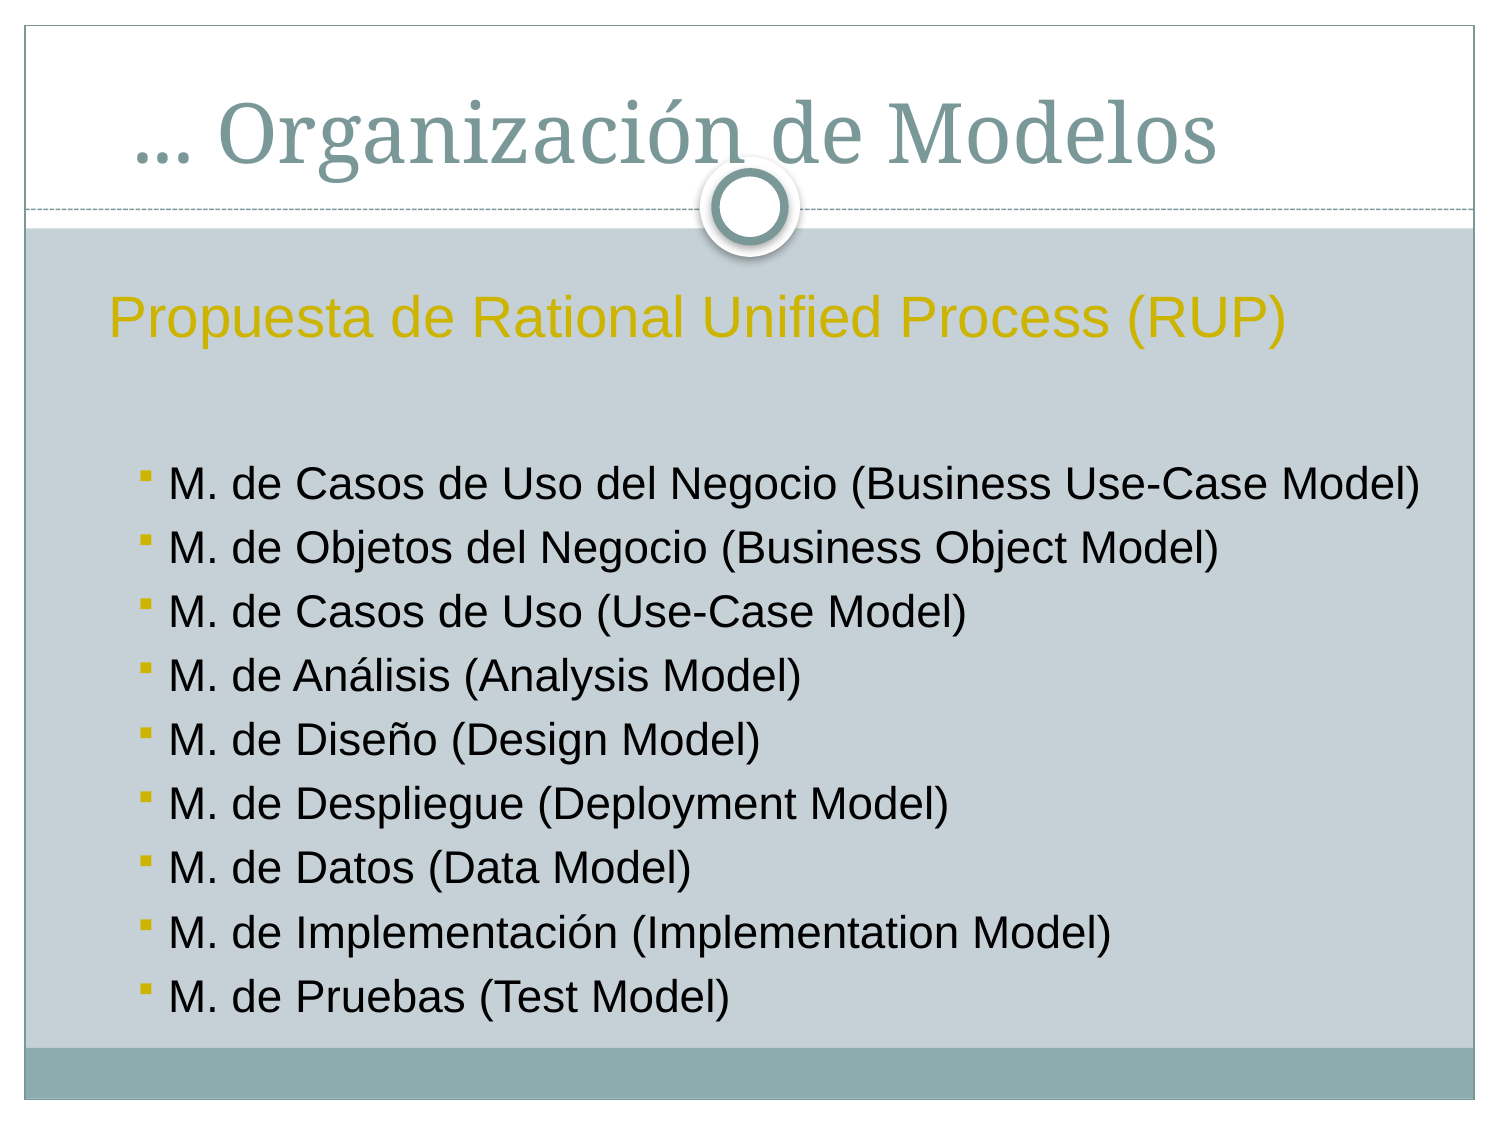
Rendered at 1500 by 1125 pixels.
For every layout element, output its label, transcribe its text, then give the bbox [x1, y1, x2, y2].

text_box Propuesta de Rational Unified Process (RUP) M. de Casos de Uso del Negocio (Business Use-Case Model) M. de Objetos del Negocio (Business Object Model) M. de Casos de Uso (Use-Case Model) M. de Análisis (Analysis Model) M. de Diseño (Design Model) M. de Despliegue (Deployment Model) M. de Datos (Data Model) M. de Implementación (Implementation Model) M. de Pruebas (Test Model) [75, 263, 1437, 1029]
title ... Organización de Modelos [38, 0, 1314, 188]
